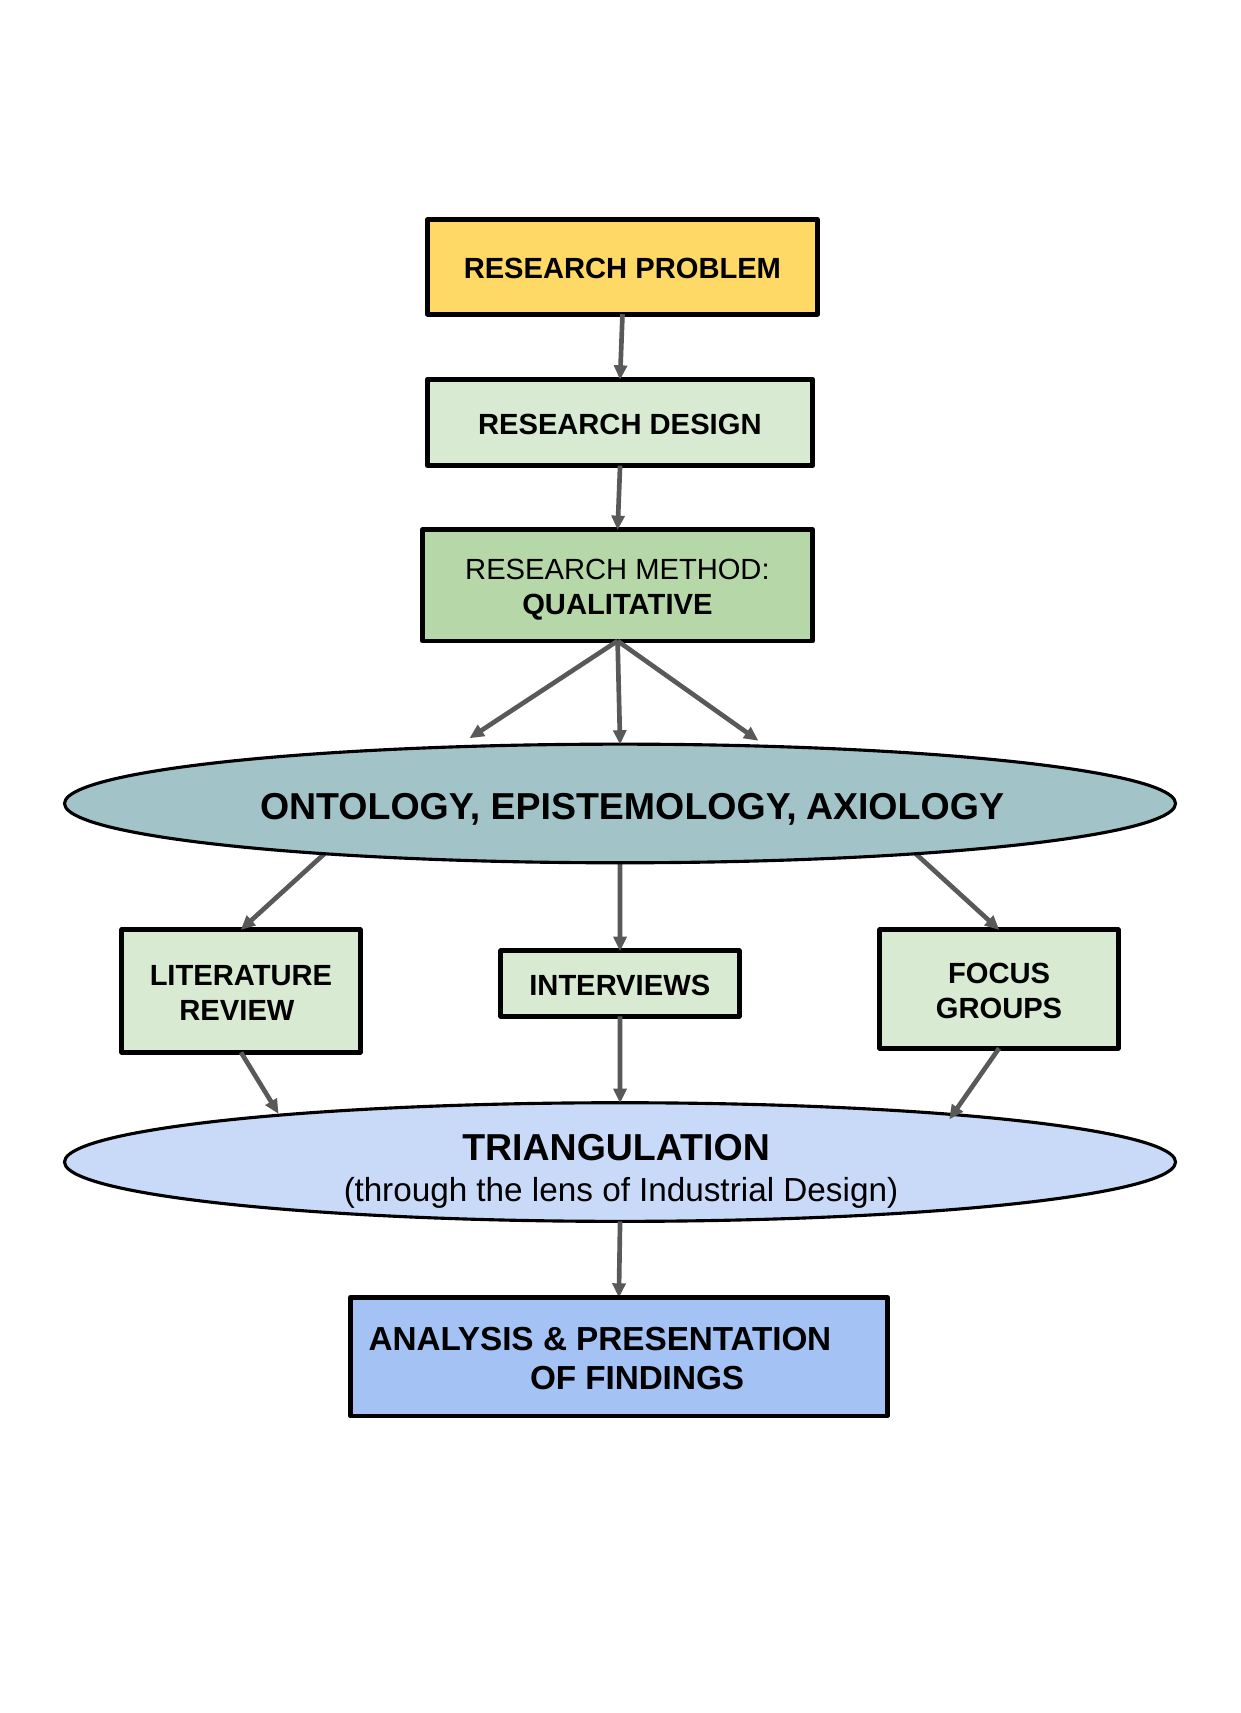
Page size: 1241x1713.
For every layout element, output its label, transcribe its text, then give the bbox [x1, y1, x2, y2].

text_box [240, 829, 351, 930]
text_box LITERATURE REVIEW [121, 929, 361, 1053]
text_box ONTOLOGY, EPISTEMOLOGY, AXIOLOGY [146, 772, 1119, 838]
text_box [149, 746, 1091, 772]
text_box [1097, 1131, 1176, 1193]
text_box [356, 838, 881, 863]
text_box TRIANGULATION (through the lens of Industrial Design) [146, 1115, 1097, 1216]
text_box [617, 640, 759, 741]
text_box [617, 465, 621, 530]
text_box [389, 1216, 851, 1222]
text_box RESEARCH DESIGN [427, 379, 813, 466]
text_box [949, 1048, 1000, 1120]
text_box FOCUS GROUPS [879, 929, 1119, 1049]
text_box RESEARCH METHOD: QUALITATIVE [422, 529, 813, 641]
text_box RESEARCH PROBLEM [427, 219, 818, 315]
text_box [64, 772, 146, 835]
text_box INTERVIEWS [500, 950, 740, 1017]
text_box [619, 313, 623, 380]
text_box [887, 827, 1000, 930]
text_box [64, 1131, 146, 1193]
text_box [240, 1052, 279, 1114]
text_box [469, 640, 616, 739]
text_box ANALYSIS & PRESENTATION OF FINDINGS [350, 1297, 888, 1416]
text_box [1119, 777, 1176, 830]
text_box [168, 838, 235, 847]
text_box [1004, 838, 1072, 847]
text_box [283, 1102, 944, 1115]
